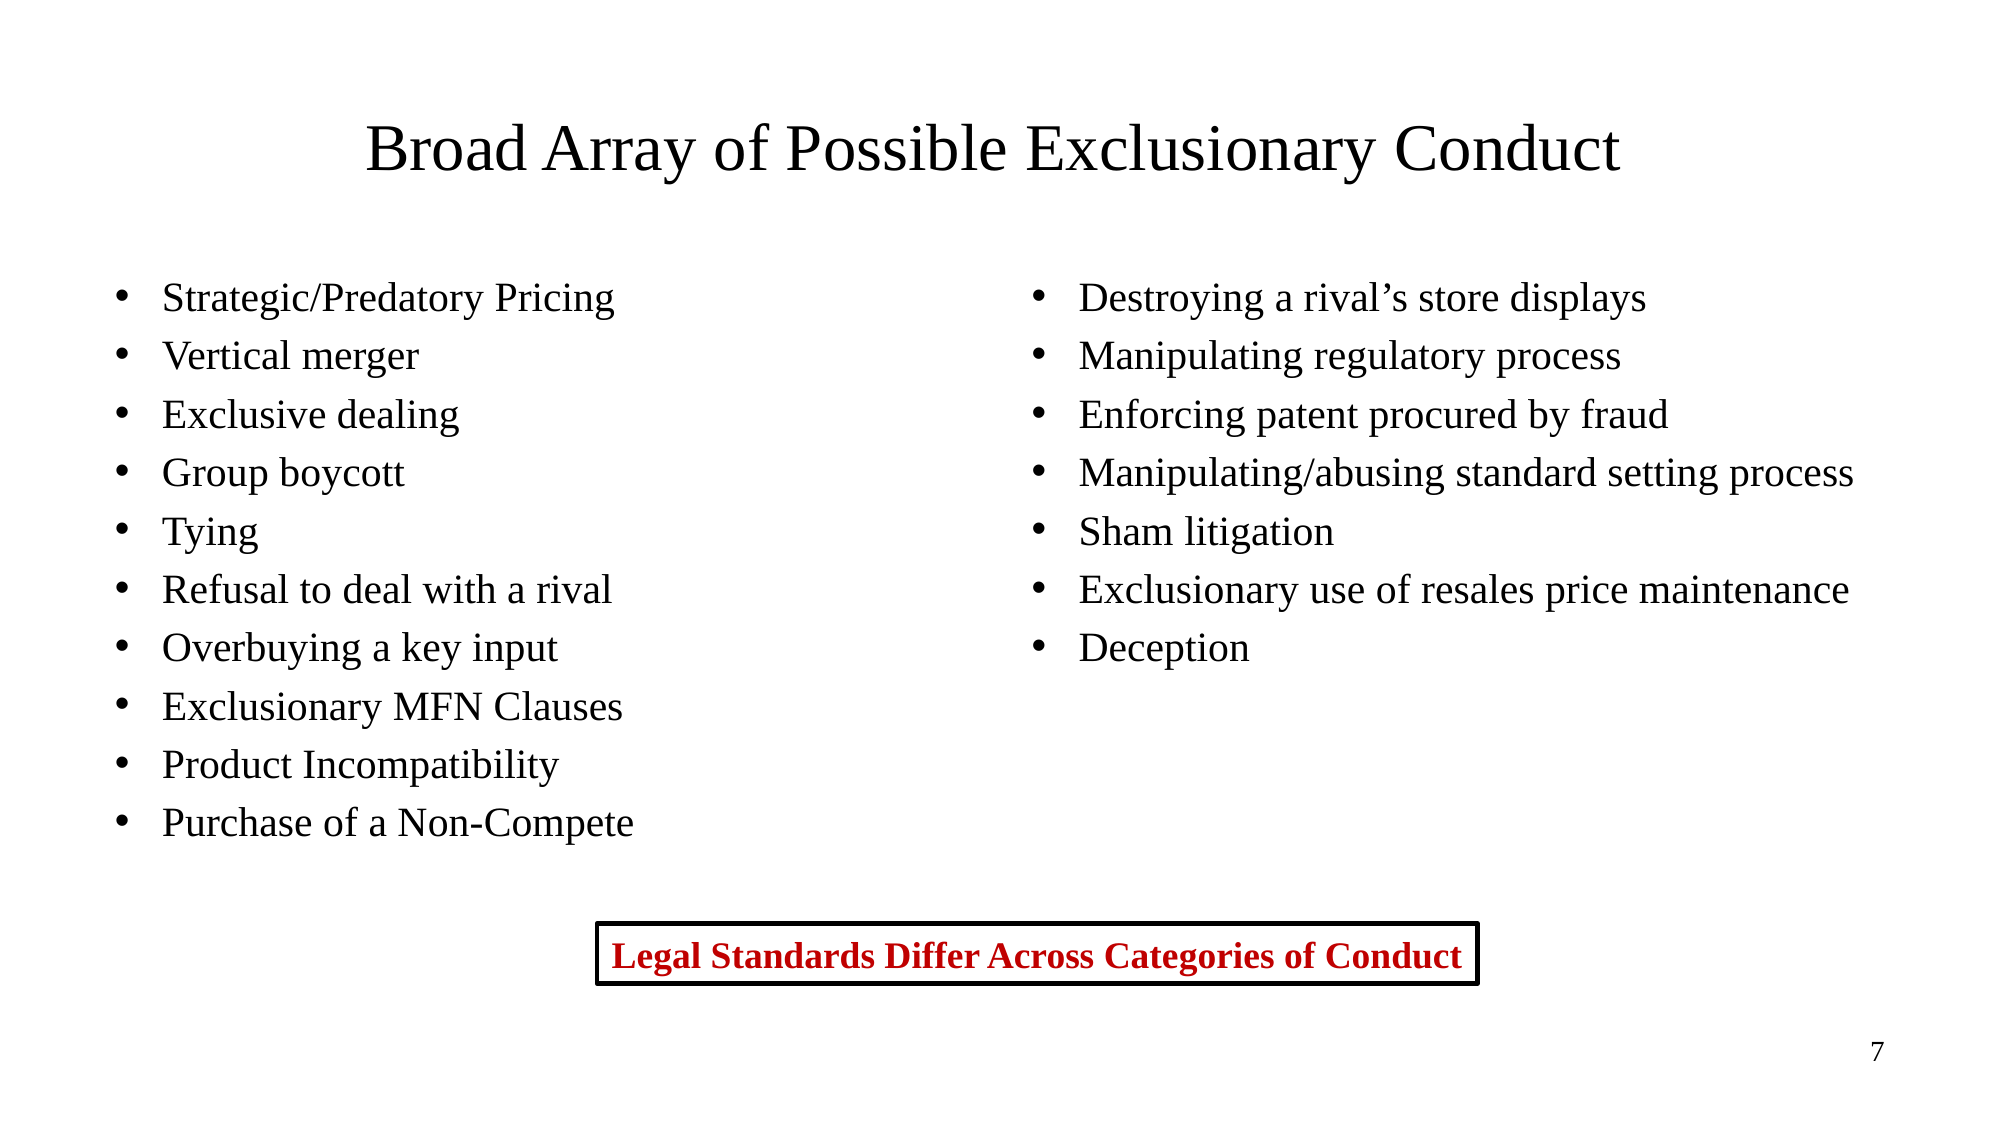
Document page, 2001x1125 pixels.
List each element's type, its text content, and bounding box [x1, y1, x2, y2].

list Strategic/Predatory Pricing Vertical merger Exclusive dealing Group boycott Tying Refusal to deal with a rival Overbuying a key input Exclusionary MFN Clauses Product Incompatibility Purchase of a Non-Compete [99, 262, 984, 1005]
text_box Legal Standards Differ Across Categories of Conduct [596, 923, 1478, 984]
slide_number 7 [1433, 1024, 1901, 1103]
title Broad Array of Possible Exclusionary Conduct [350, 50, 1675, 238]
list Destroying a rival’s store displays Manipulating regulatory process Enforcing patent procured by fraud Manipulating/abusing standard setting process Sham litigation Exclusionary use of resales price maintenance Deception [1016, 262, 1900, 1005]
